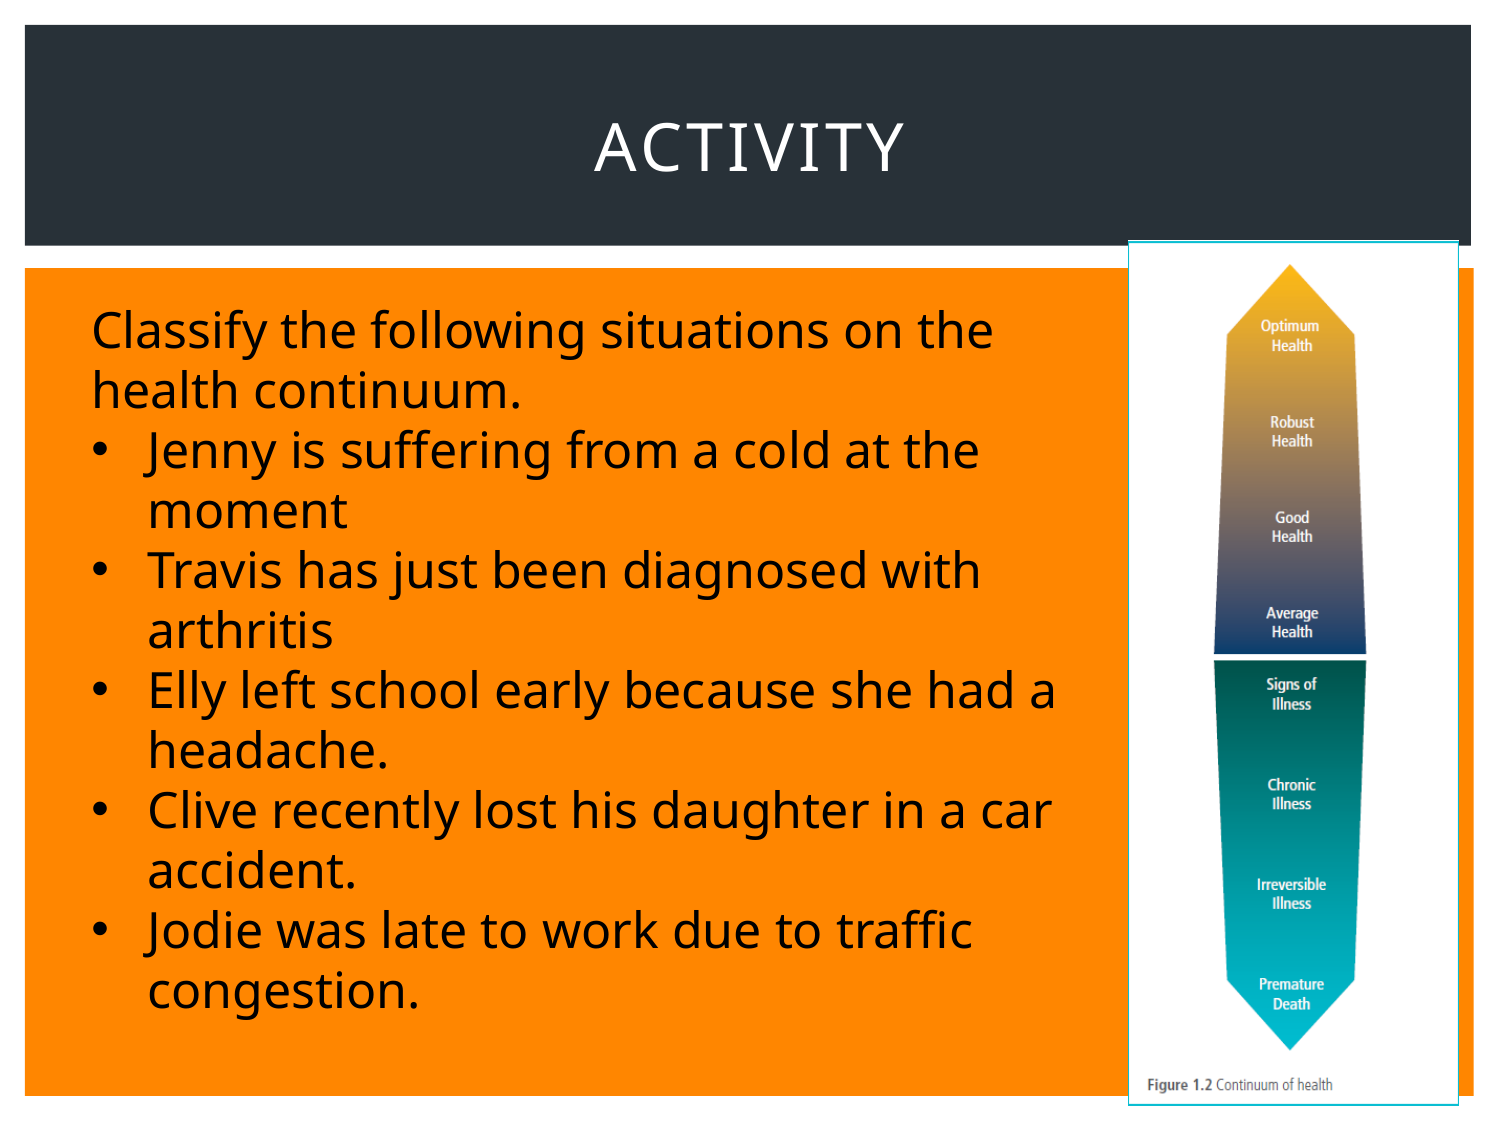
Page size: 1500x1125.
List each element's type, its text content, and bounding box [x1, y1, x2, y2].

text_box Classify the following situations on the health continuum. Jenny is suffering from a cold at the moment Travis has just been diagnosed with arthritis Elly left school early because she had a headache. Clive recently lost his daughter in a car accident. Jodie was late to work due to traffic congestion. [76, 290, 1093, 1026]
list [1127, 240, 1460, 1106]
title Activity [62, 58, 1438, 232]
